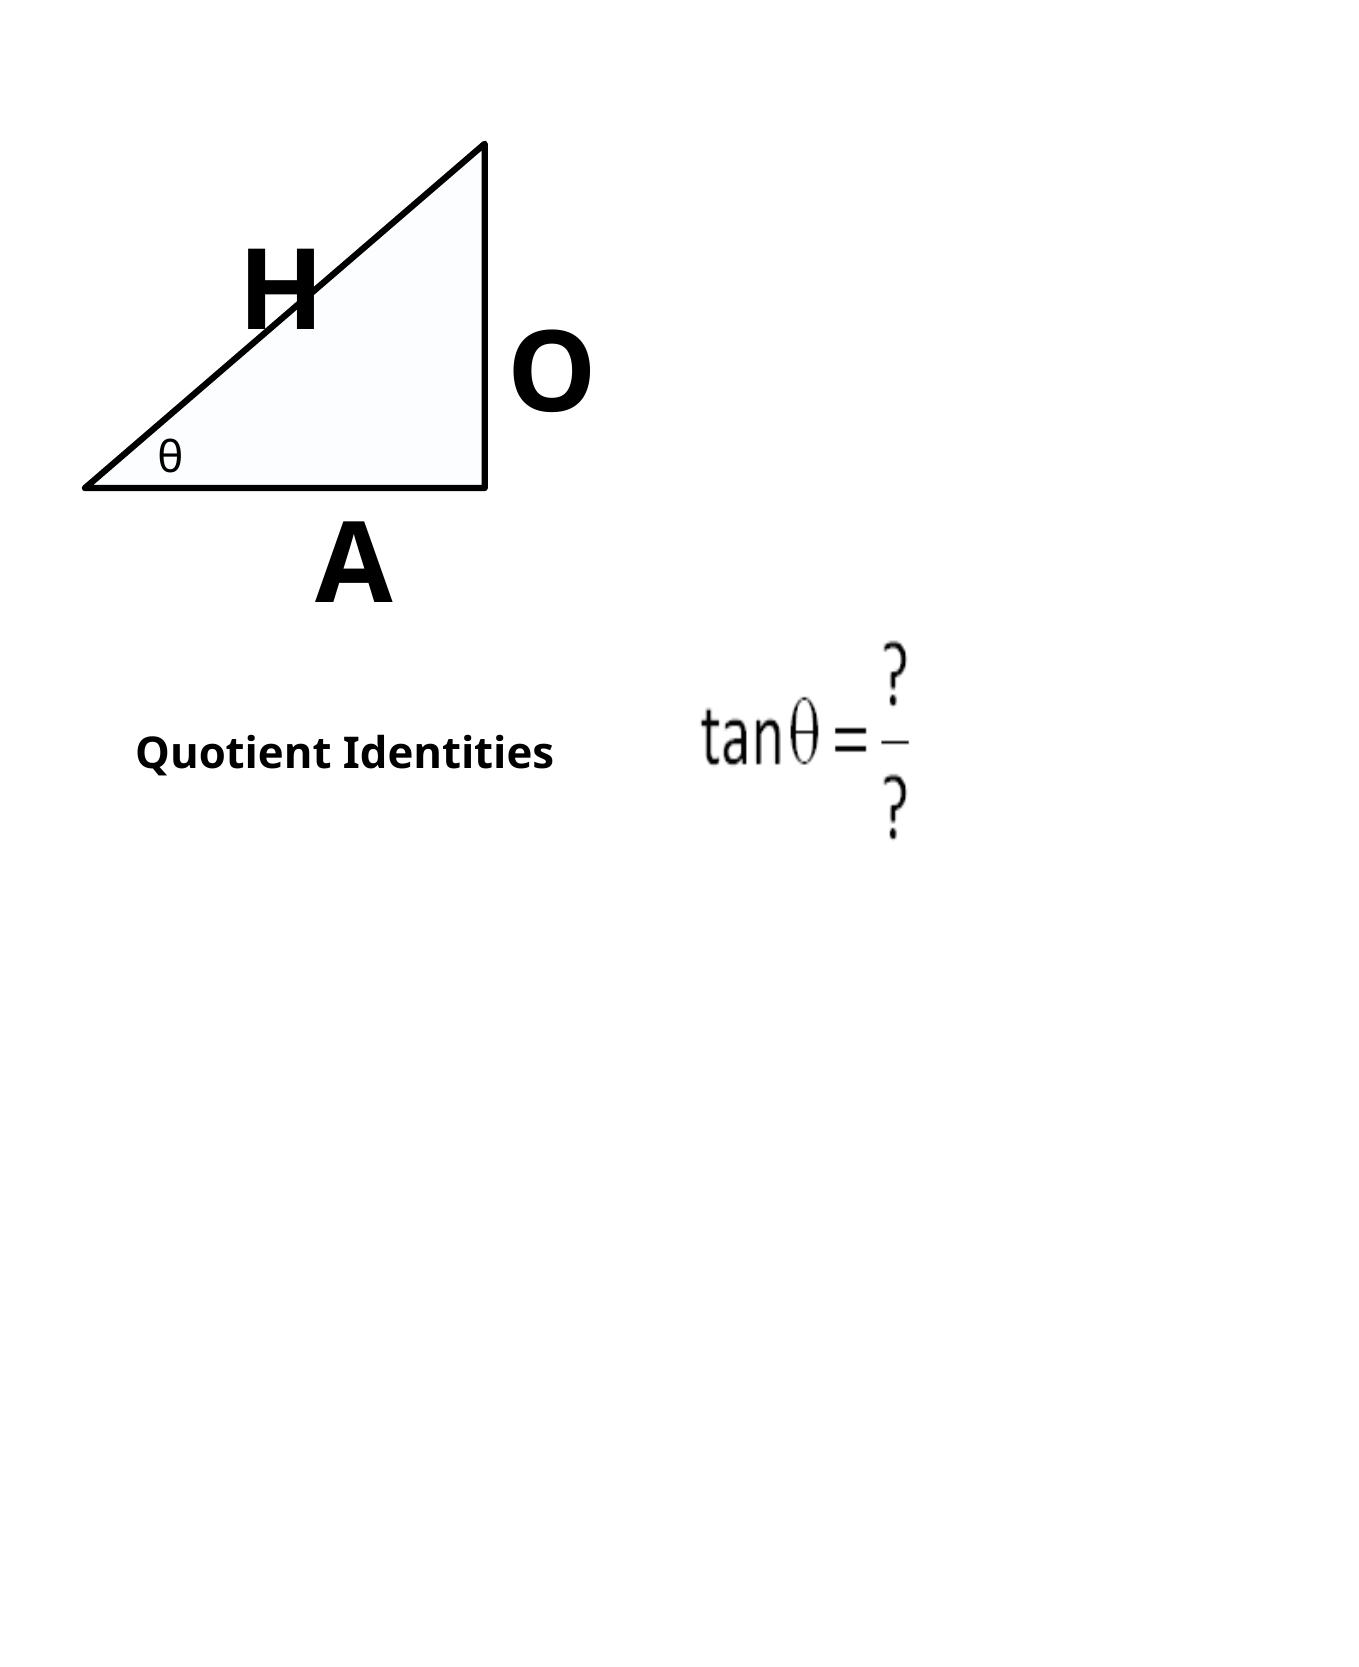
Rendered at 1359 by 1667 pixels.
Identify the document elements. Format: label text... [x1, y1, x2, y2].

text_box Quotient Identities [120, 717, 613, 785]
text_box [84, 143, 609, 635]
picture [697, 629, 916, 848]
